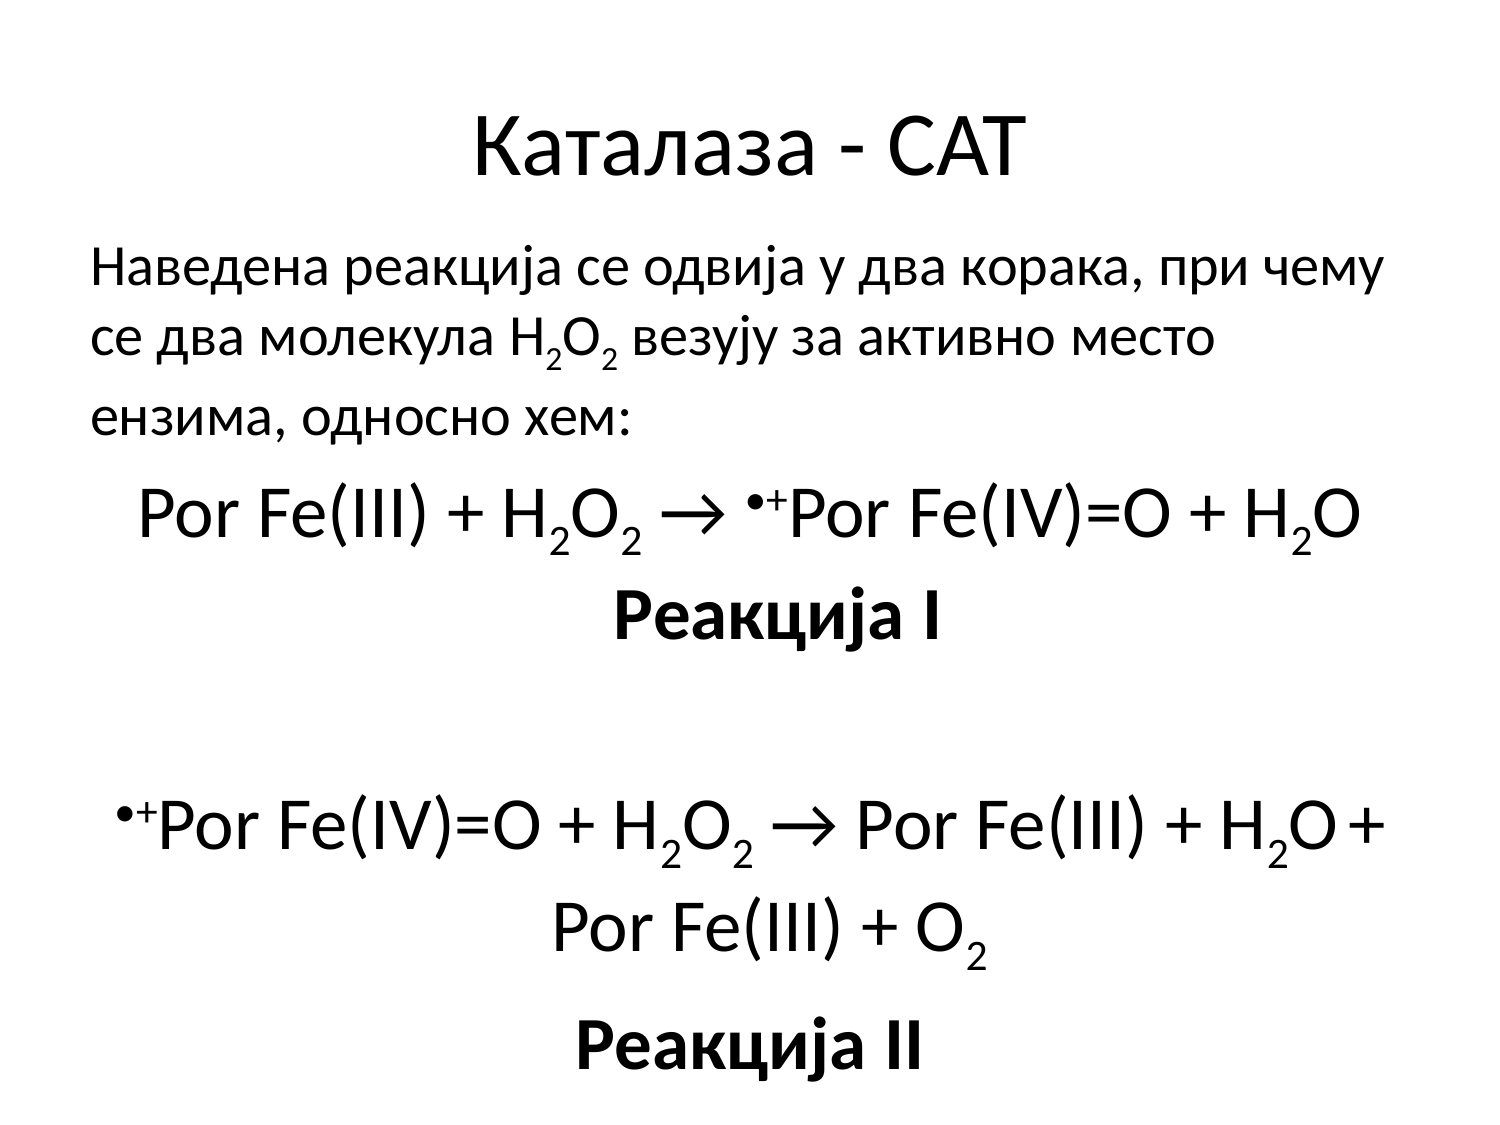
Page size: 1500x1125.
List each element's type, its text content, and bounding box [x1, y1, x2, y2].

title Каталаза - CAT [75, 45, 1425, 233]
list Наведена реакција се одвија у два корака, при чему се два молекула H2O2 везују за активно место ензима, односно хем: Por Fe(III) + H2O2 → •+Por Fe(IV)=O + H2O Реакција I •+Por Fe(IV)=O + H2O2 → Por Fe(III) + H2O + Por Fe(III) + O2 Реакција II [75, 233, 1425, 1094]
